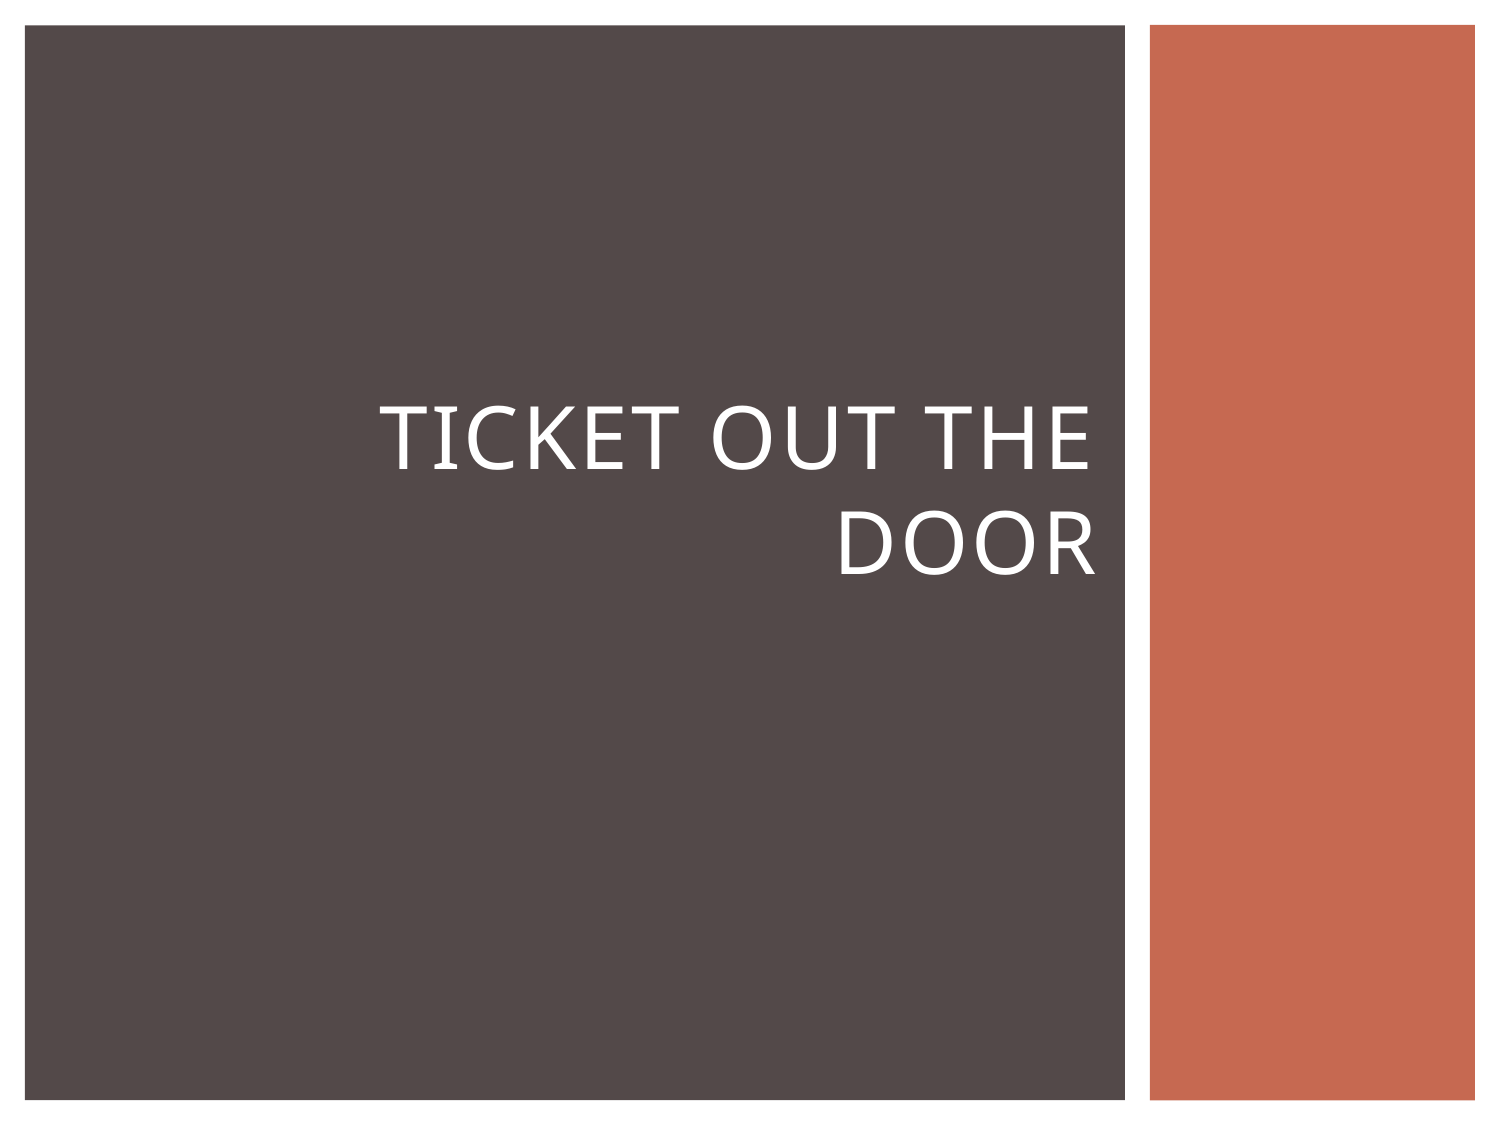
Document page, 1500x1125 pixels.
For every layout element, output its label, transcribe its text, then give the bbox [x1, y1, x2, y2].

title Ticket Out the Door [75, 336, 1113, 637]
